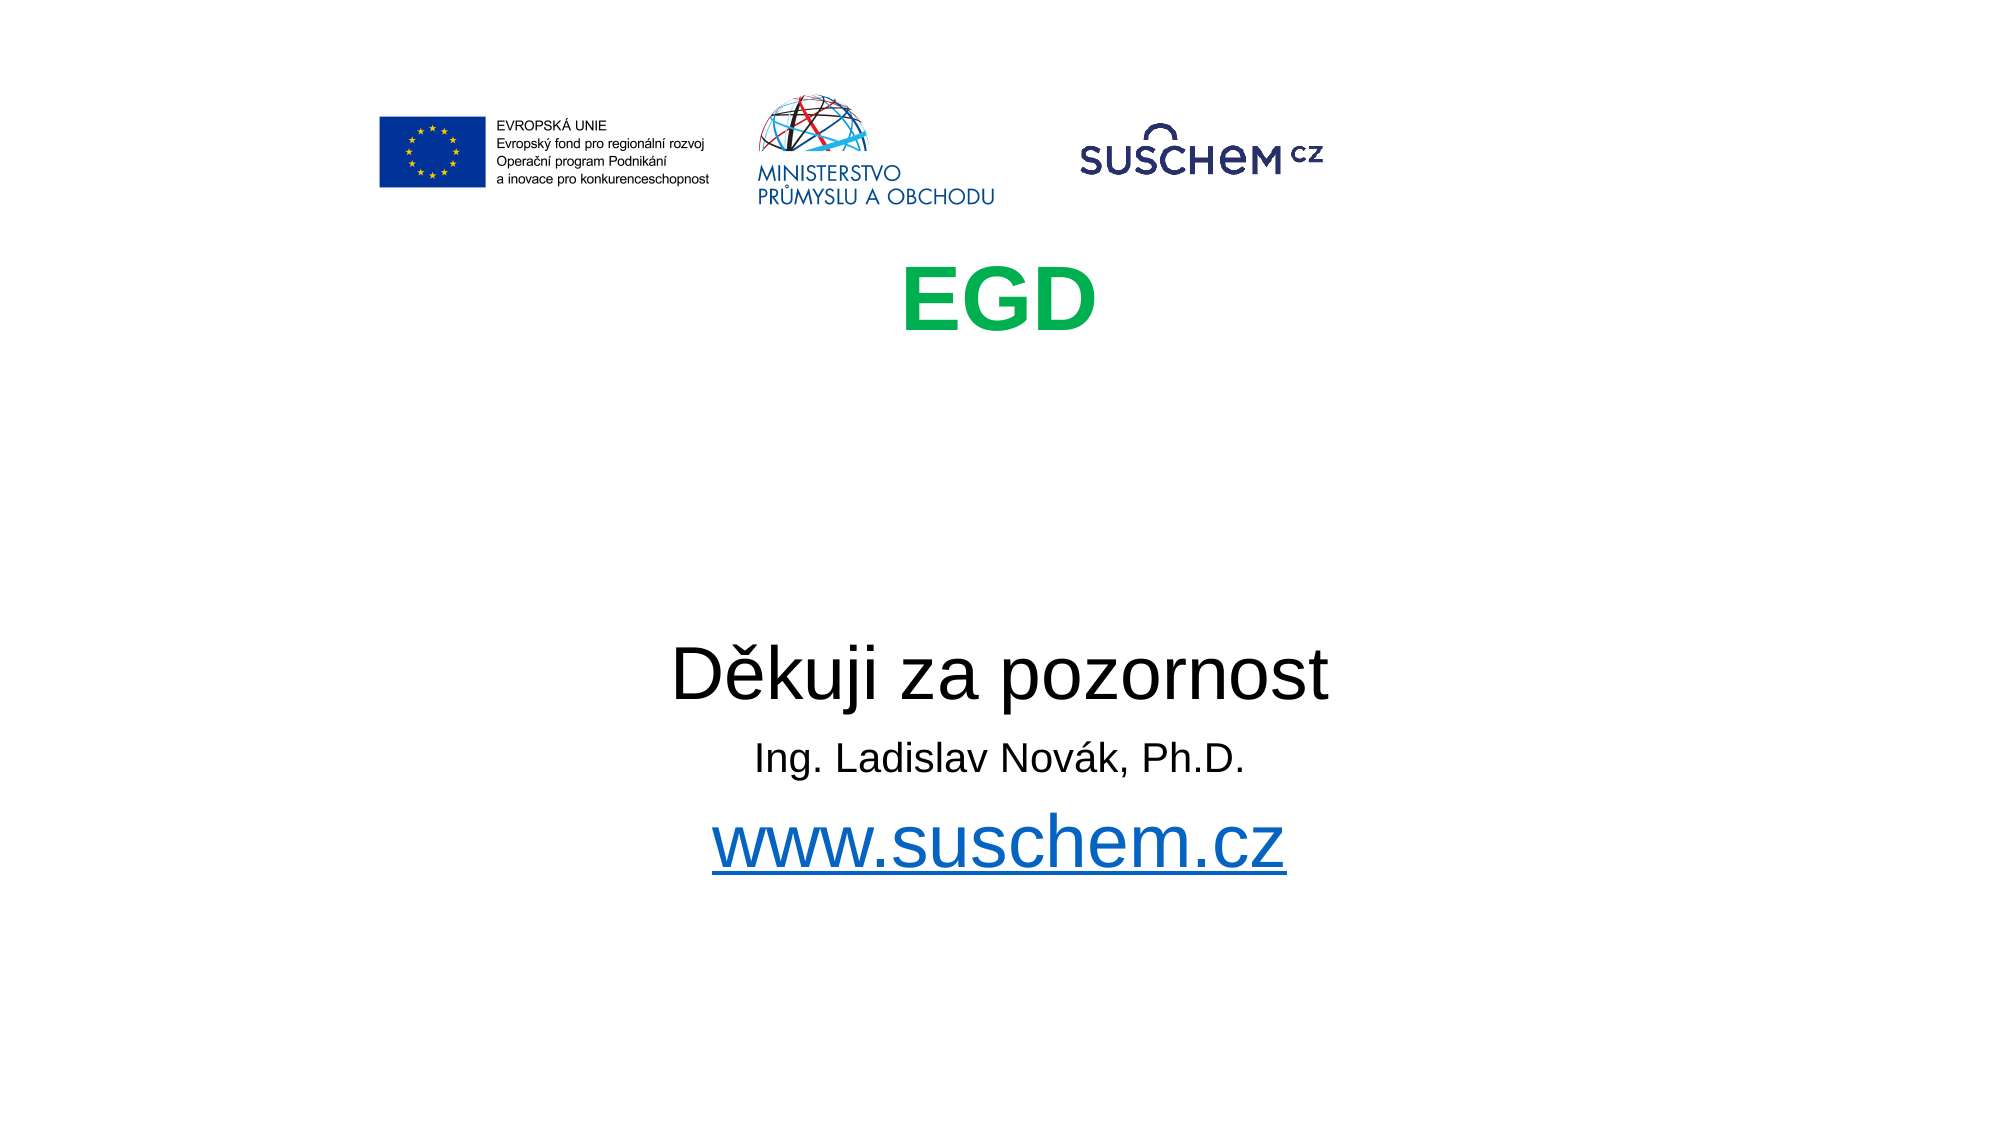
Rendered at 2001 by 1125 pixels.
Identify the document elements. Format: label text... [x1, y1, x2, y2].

title EGD [137, 219, 1863, 383]
picture [1045, 87, 1357, 210]
list Děkuji za pozornost Ing. Ladislav Novák, Ph.D. www.suschem.cz [137, 452, 1863, 989]
picture [356, 93, 733, 211]
